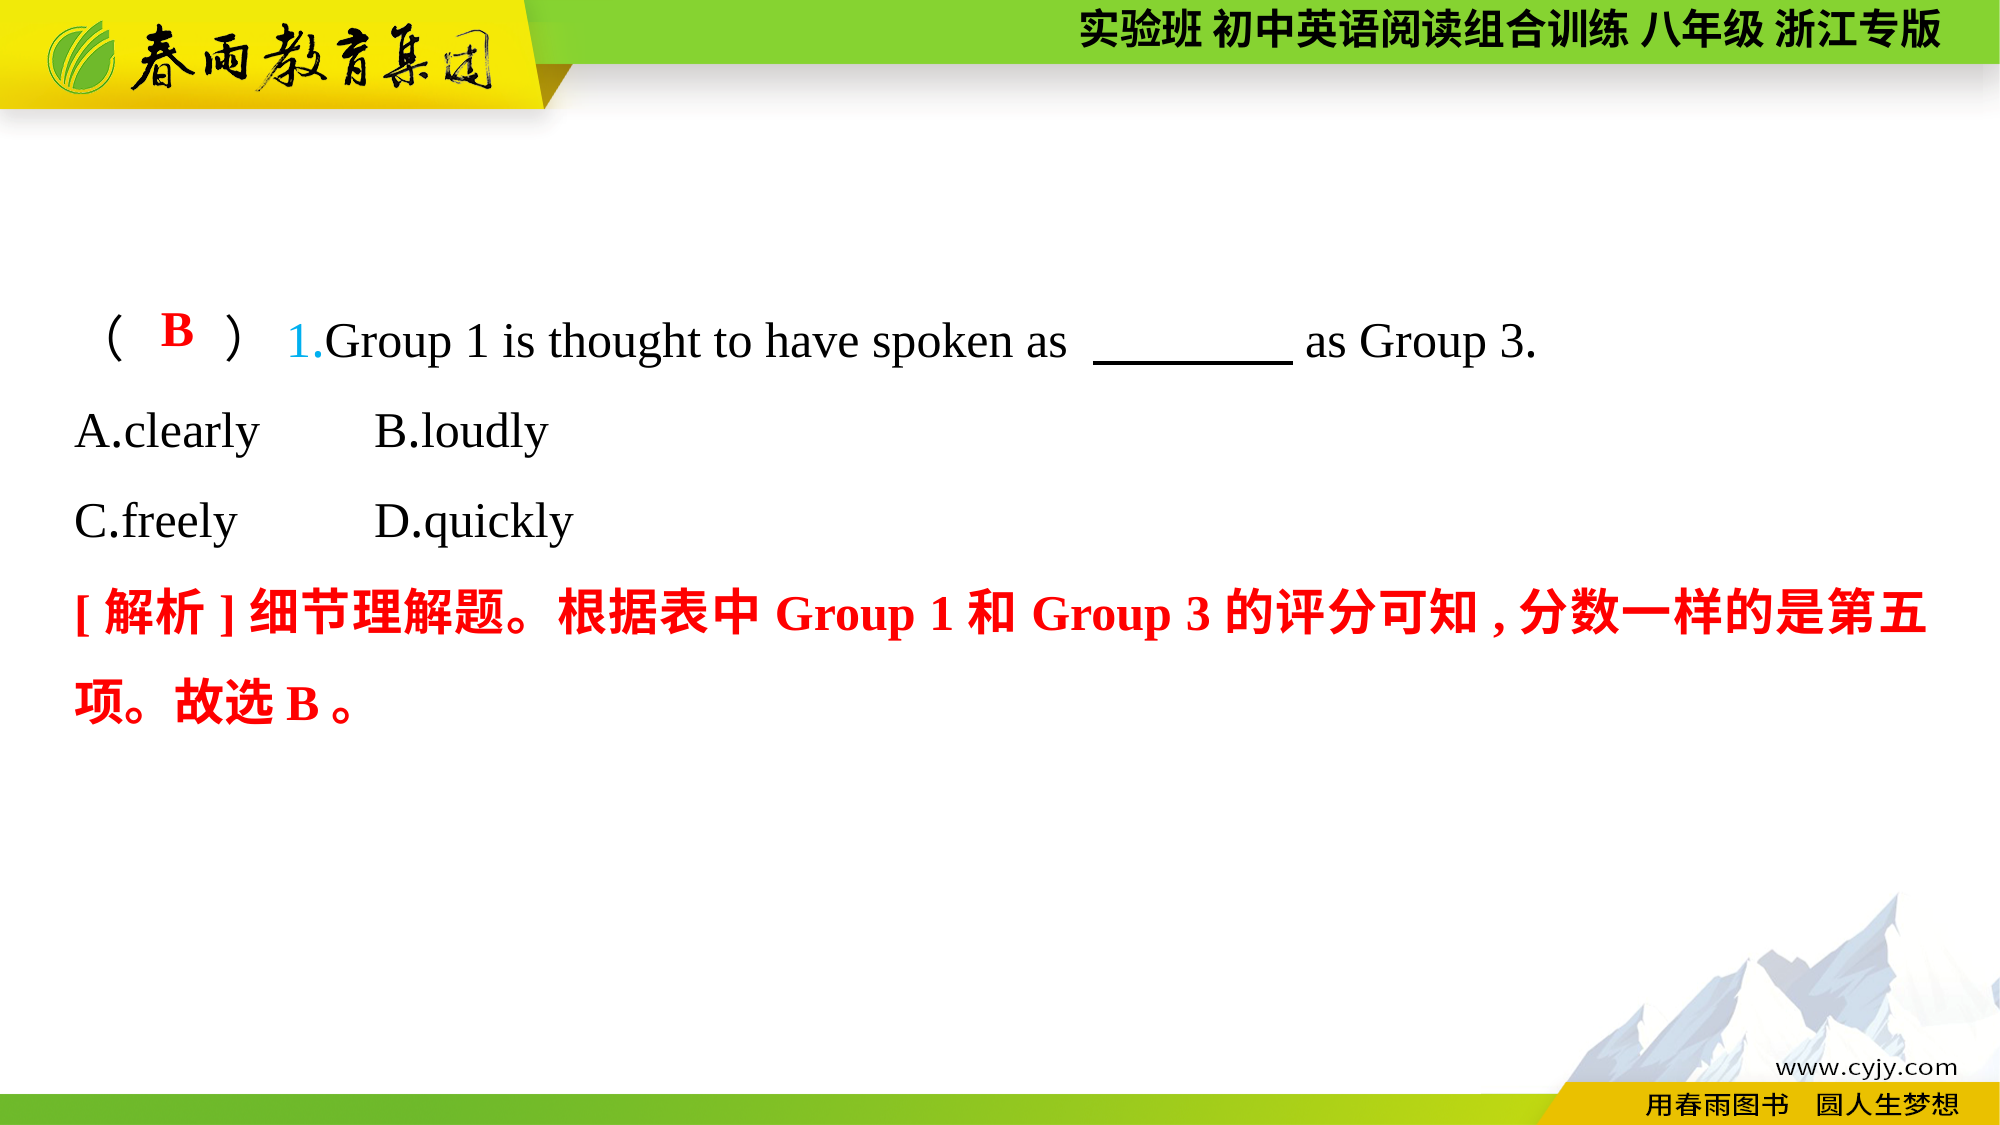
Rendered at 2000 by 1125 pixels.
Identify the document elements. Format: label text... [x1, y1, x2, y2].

list （ ）1.Group 1 is thought to have spoken as as Group 3. A.clearly B.loudly C.freely D.quickly [59, 270, 1944, 542]
picture [0, 0, 2000, 1125]
text_box [解析]细节理解题。根据表中Group 1和Group 3的评分可知,分数一样的是第五项。故选B。 [59, 542, 1944, 738]
text_box B [145, 288, 209, 364]
